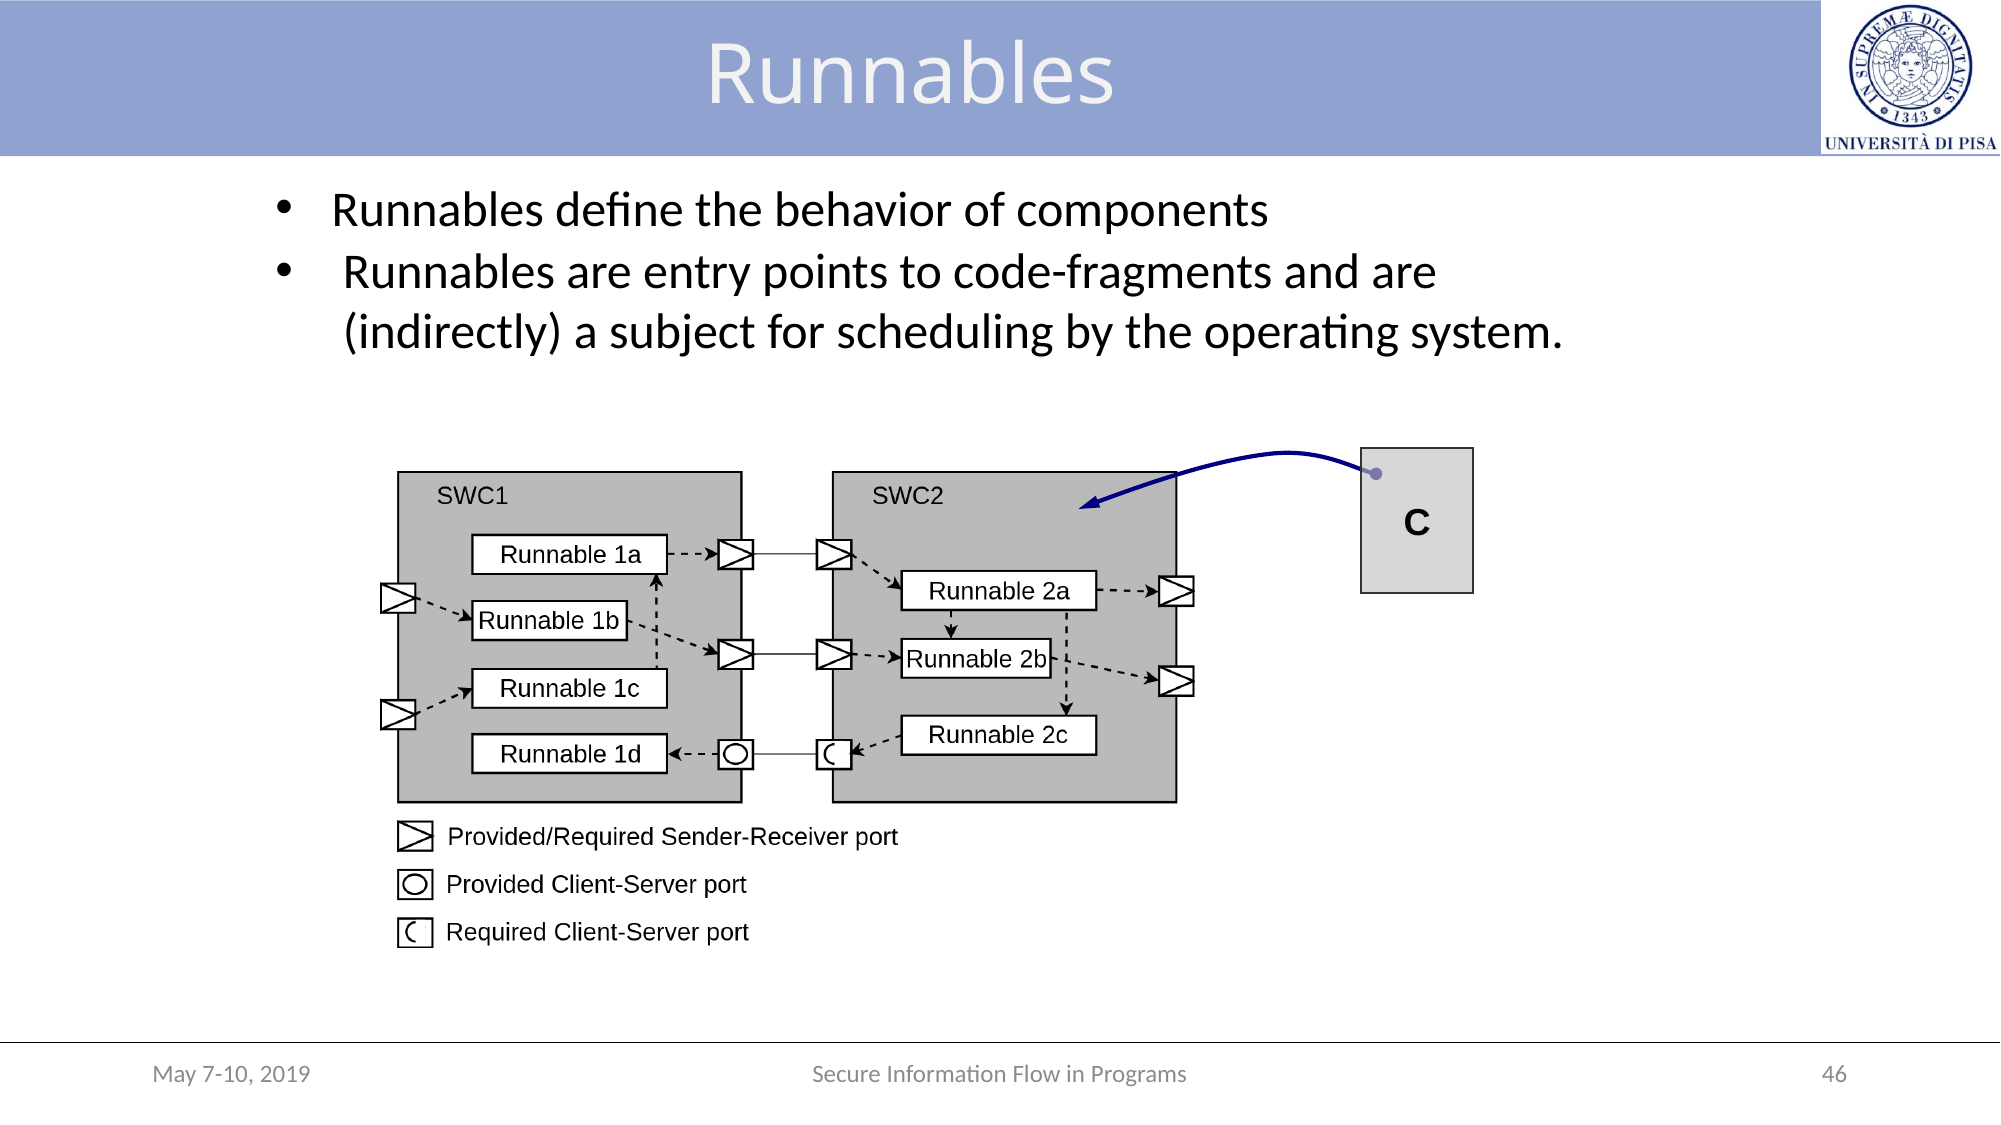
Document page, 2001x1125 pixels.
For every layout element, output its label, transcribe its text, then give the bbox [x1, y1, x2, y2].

footer Secure Information Flow in Programs [662, 1042, 1338, 1103]
picture [1822, 0, 2000, 154]
picture [380, 470, 1195, 949]
text_box [1192, 452, 1360, 496]
slide_number 46 [1412, 1042, 1863, 1103]
title Runnables [0, 0, 1822, 154]
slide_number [137, 1042, 588, 1103]
text_box C [1360, 447, 1473, 593]
text_box Runnables define the behavior of components Runnables are entry points to code-fragments and are (indirectly) a subject for scheduling by the operating system. [260, 168, 1842, 429]
